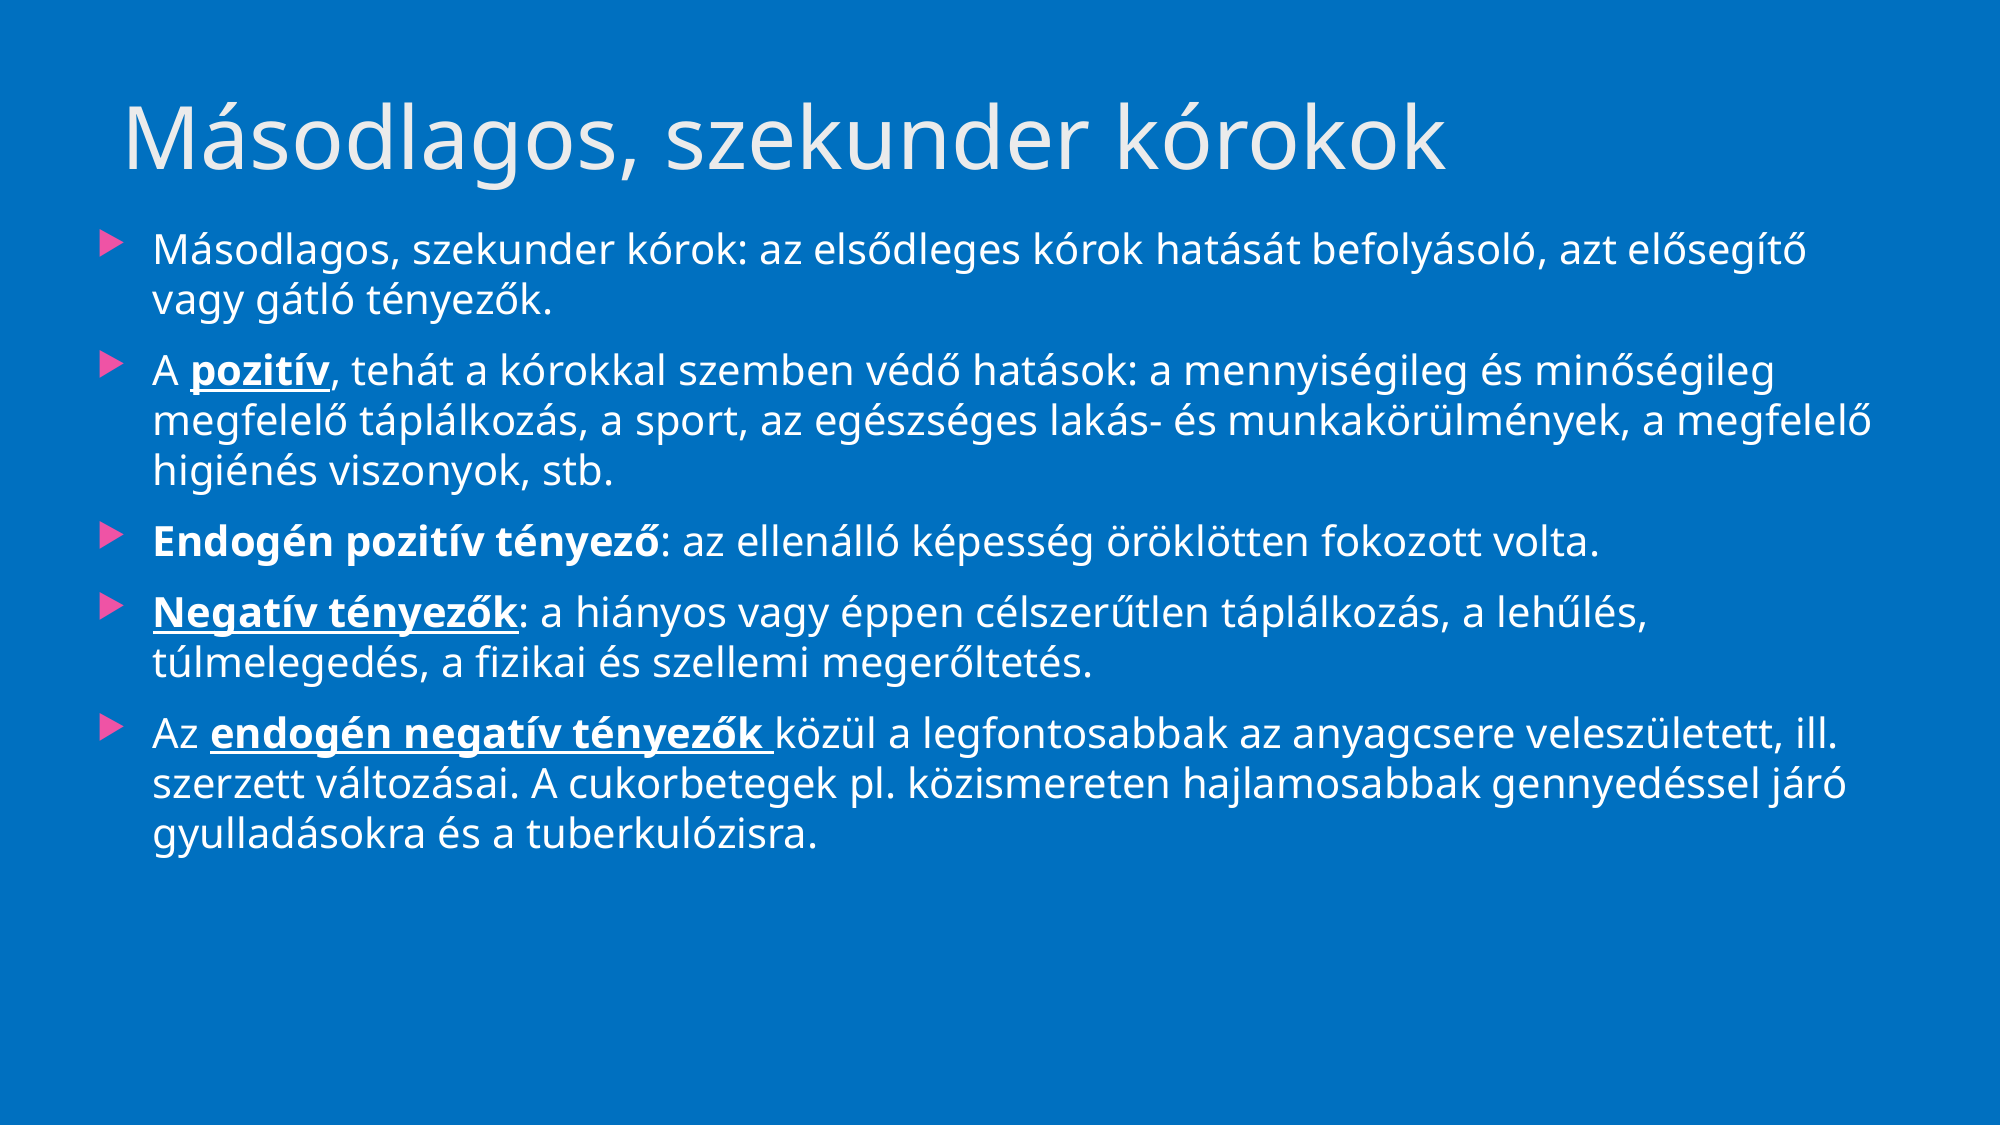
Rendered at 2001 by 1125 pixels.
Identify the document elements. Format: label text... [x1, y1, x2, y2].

title Másodlagos, szekunder kórokok [106, 74, 1649, 215]
list Másodlagos, szekunder kórok: az elsődleges kórok hatását befolyásoló, azt elősegítő vagy gátló tényezők. A pozitív, tehát a kórokkal szemben védő hatások: a mennyiségileg és minősé­gileg megfelelő táplálkozás, a sport, az egészséges lakás- és munkakörülmények, a megfelelő higié­nés viszonyok, stb. Endogén pozitív tényező: az ellenálló képesség öröklötten fokozott volta. Negatív tényezők: a hiányos vagy éppen célszerűtlen táplálkozás, a lehű­lés, túlmelegedés, a fizikai és szellemi megerőltetés. Az endogén negatív tényezők közül a legfontosabbak az anyagcsere veleszületett, ill. szerzett változásai. A cukorbetegek pl. közismereten hajlamosabbak gennyedéssel járó gyulladásokra és a tuberkulózisra. [81, 215, 1917, 1088]
